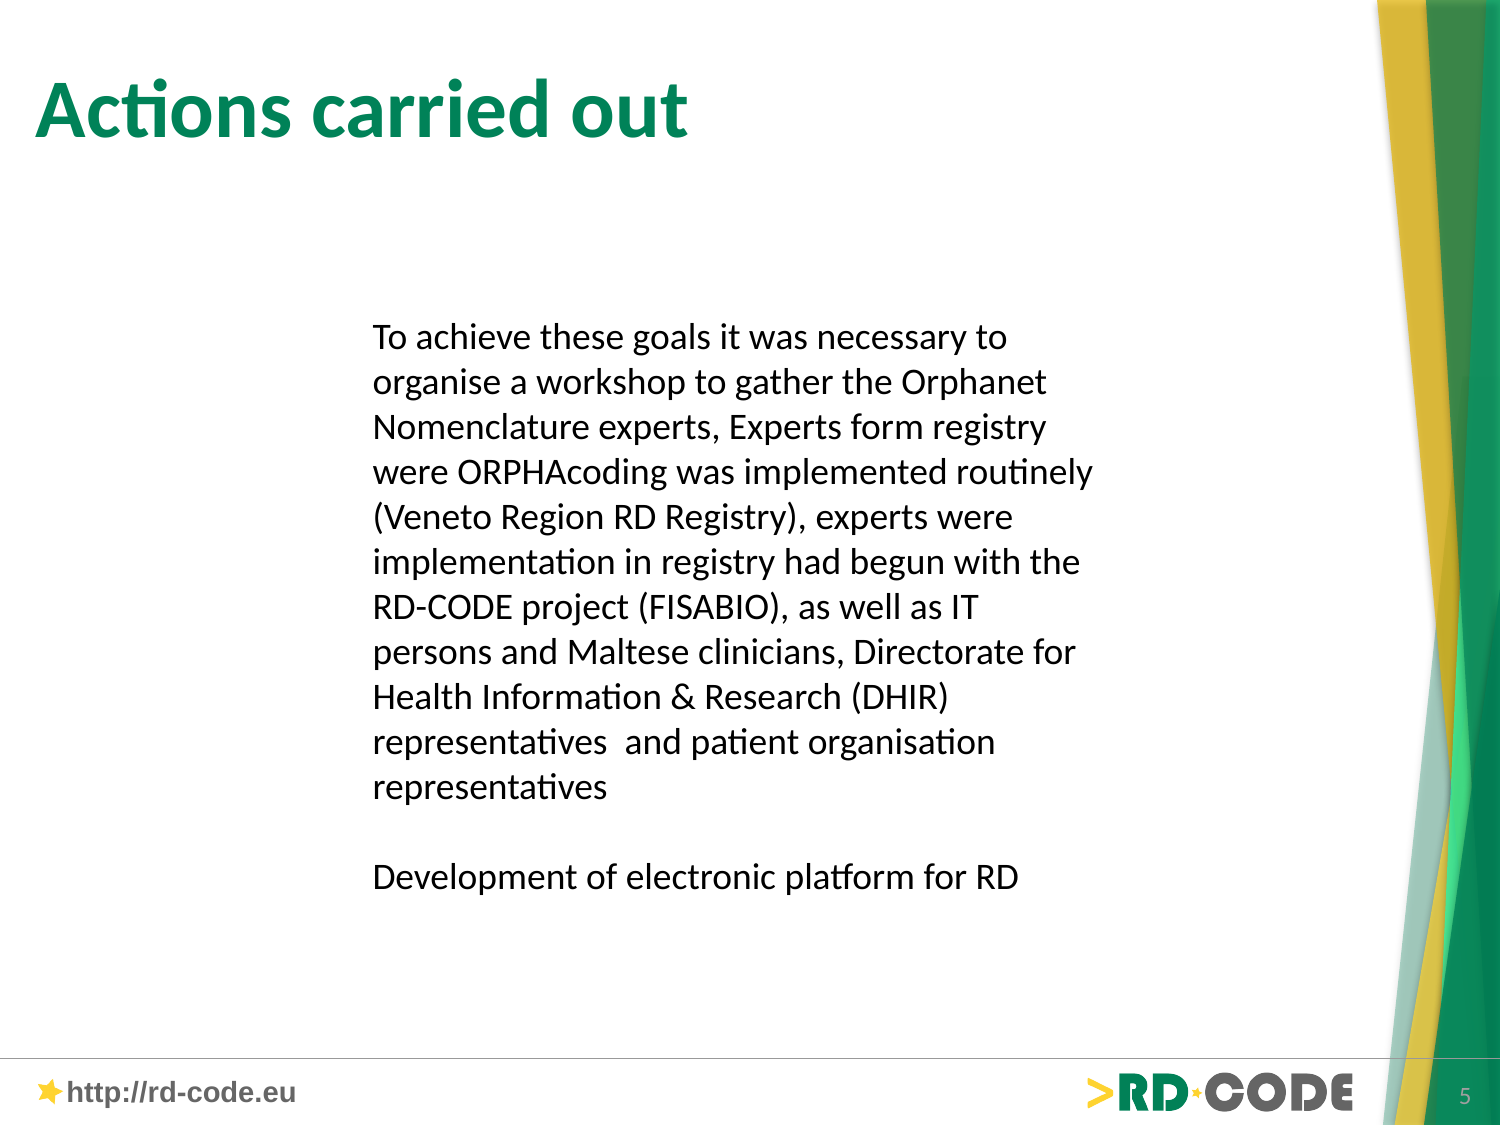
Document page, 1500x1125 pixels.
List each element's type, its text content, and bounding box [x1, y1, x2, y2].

title Actions carried out [20, 10, 1363, 199]
picture [1082, 1064, 1363, 1117]
text_box To achieve these goals it was necessary to organise a workshop to gather the Orphanet Nomenclature experts, Experts form registry were ORPHAcoding was implemented routinely (Veneto Region RD Registry), experts were implementation in registry had begun with the RD-CODE project (FISABIO), as well as IT persons and Maltese clinicians, Directorate for Health Information & Research (DHIR) representatives and patient organisation representatives Development of electronic platform for RD [357, 304, 1121, 995]
picture [35, 1076, 65, 1106]
slide_number 5 [1378, 1065, 1487, 1125]
